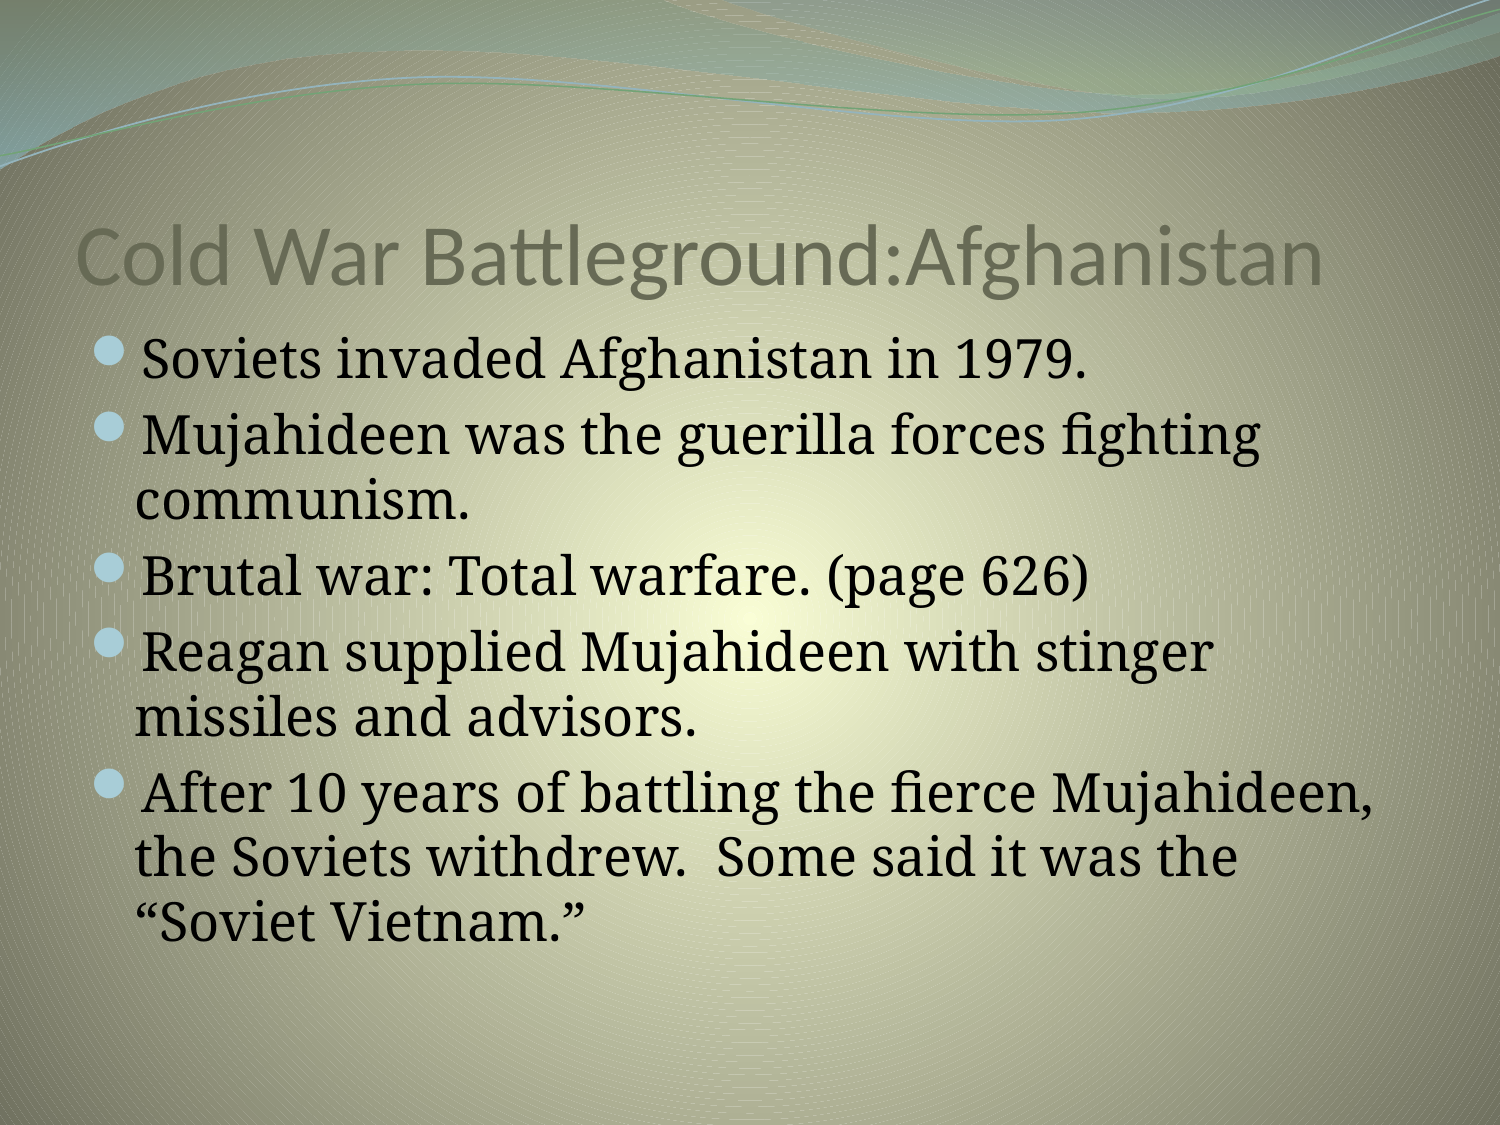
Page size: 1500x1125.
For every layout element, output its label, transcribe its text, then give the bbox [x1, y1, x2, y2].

title Cold War Battleground:Afghanistan [75, 115, 1425, 303]
list Soviets invaded Afghanistan in 1979. Mujahideen was the guerilla forces fighting communism. Brutal war: Total warfare. (page 626) Reagan supplied Mujahideen with stinger missiles and advisors. After 10 years of battling the fierce Mujahideen, the Soviets withdrew. Some said it was the “Soviet Vietnam.” [75, 317, 1425, 1038]
